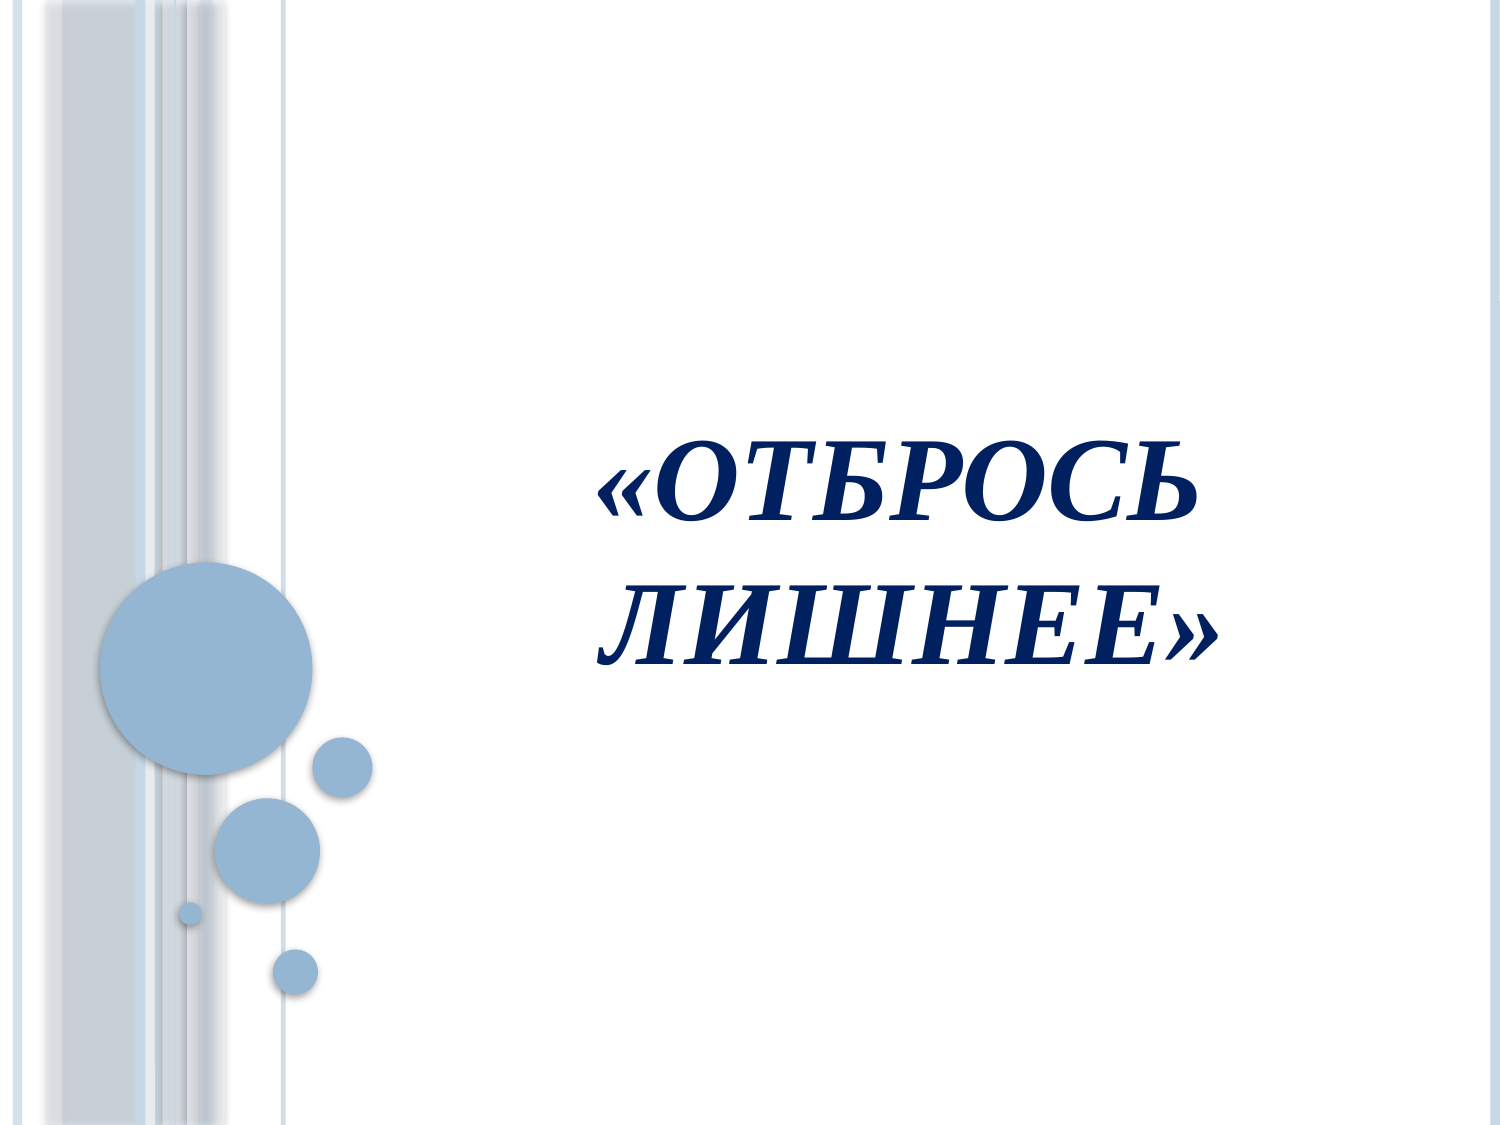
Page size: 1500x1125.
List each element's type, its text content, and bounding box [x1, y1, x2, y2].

title «Отбрось лишнее» [407, 385, 1420, 697]
